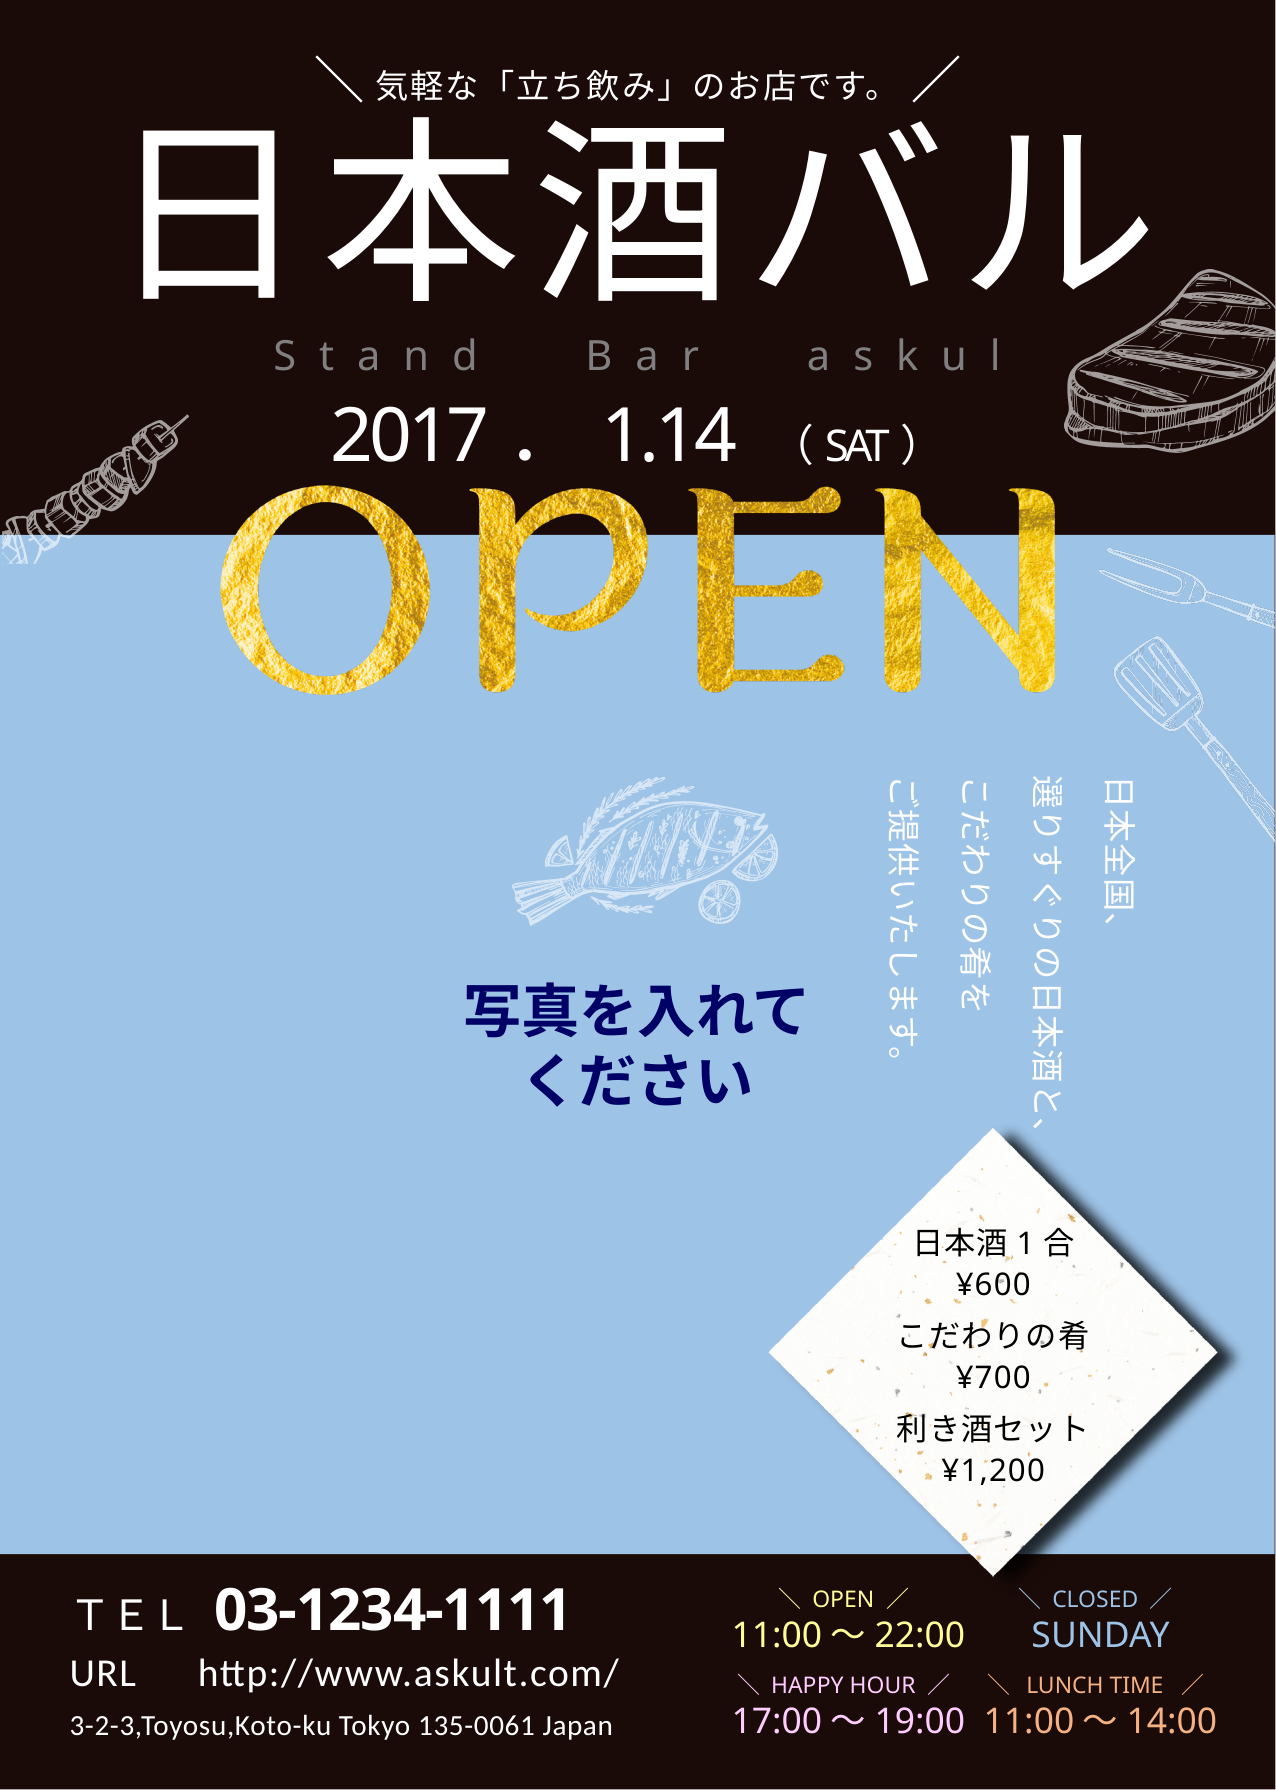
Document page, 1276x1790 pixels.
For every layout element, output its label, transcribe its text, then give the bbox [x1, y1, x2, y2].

text_box ＼ CLOSED ／ SUNDAY [1018, 1605, 1174, 1656]
text_box ＴＥＬ 03-1234-1111 URL http://www.askult.com/ 3-2-3,Toyosu,Koto-ku Tokyo 135-0061 Japan [69, 1572, 708, 1742]
text_box Stand Bar askul [273, 328, 1001, 379]
text_box [0, 0, 1276, 534]
picture [220, 485, 1055, 695]
text_box ＼ LUNCH TIME ／ 11:00〜14:00 [974, 1670, 1218, 1741]
text_box ＼ HAPPY HOUR ／ 17:00〜19:00 [722, 1670, 966, 1741]
picture [763, 1110, 1257, 1605]
text_box [0, 1555, 1276, 1790]
text_box 日本酒バル [108, 125, 1160, 326]
text_box 2017．1.14 （SAT） [330, 386, 944, 477]
text_box 日本全国、 選りすぐりの日本酒と、 こだわりの肴を ご提供いたします。 [881, 775, 1173, 1110]
text_box 写真を入れて ください [0, 534, 1276, 1555]
picture [0, 414, 189, 580]
picture [1064, 269, 1276, 453]
picture [512, 777, 778, 926]
text_box ＼ OPEN ／ 11:00〜22:00 [722, 1584, 966, 1656]
text_box ＼ 気軽な「立ち飲み」のお店です。 ／ [314, 48, 962, 109]
picture [1099, 548, 1276, 859]
